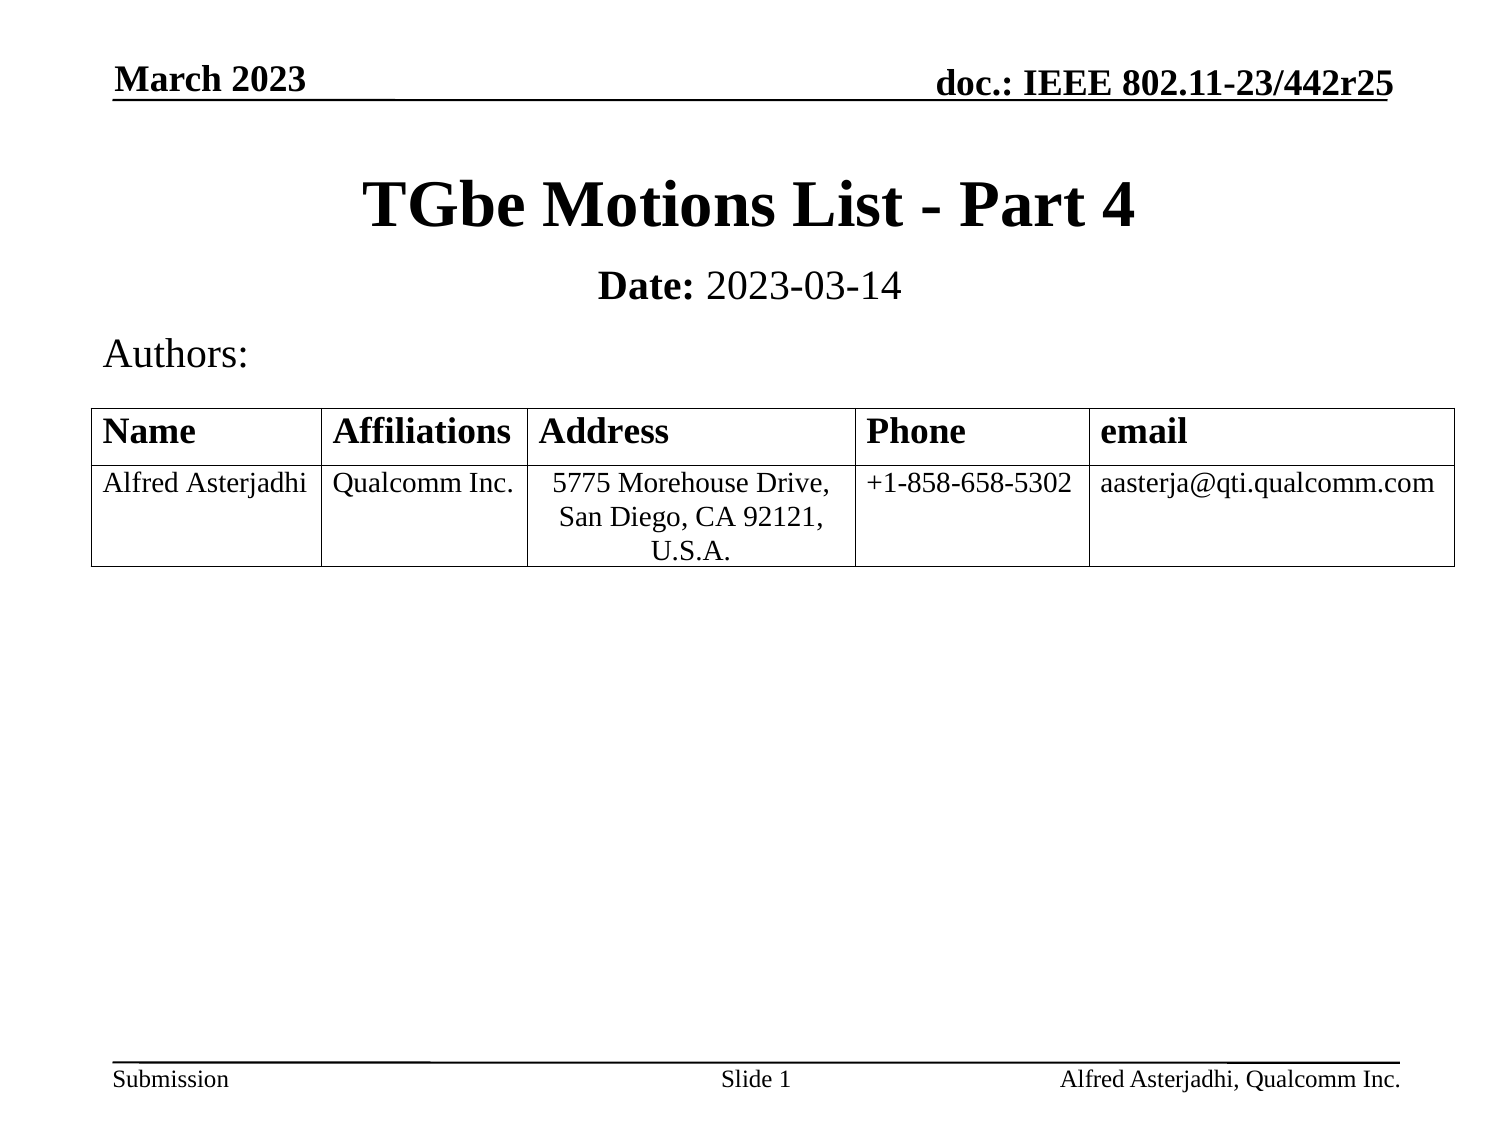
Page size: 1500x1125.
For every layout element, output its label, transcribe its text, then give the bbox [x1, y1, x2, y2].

slide_number Slide 1 [712, 1061, 800, 1123]
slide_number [114, 54, 493, 100]
list Date: 2023-03-14 [112, 249, 1388, 316]
footer Alfred Asterjadhi, Qualcomm Inc. [902, 1061, 1402, 1093]
text_box Authors: [87, 318, 325, 381]
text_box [75, 407, 1477, 819]
title TGbe Motions List - Part 4 [112, 112, 1388, 249]
